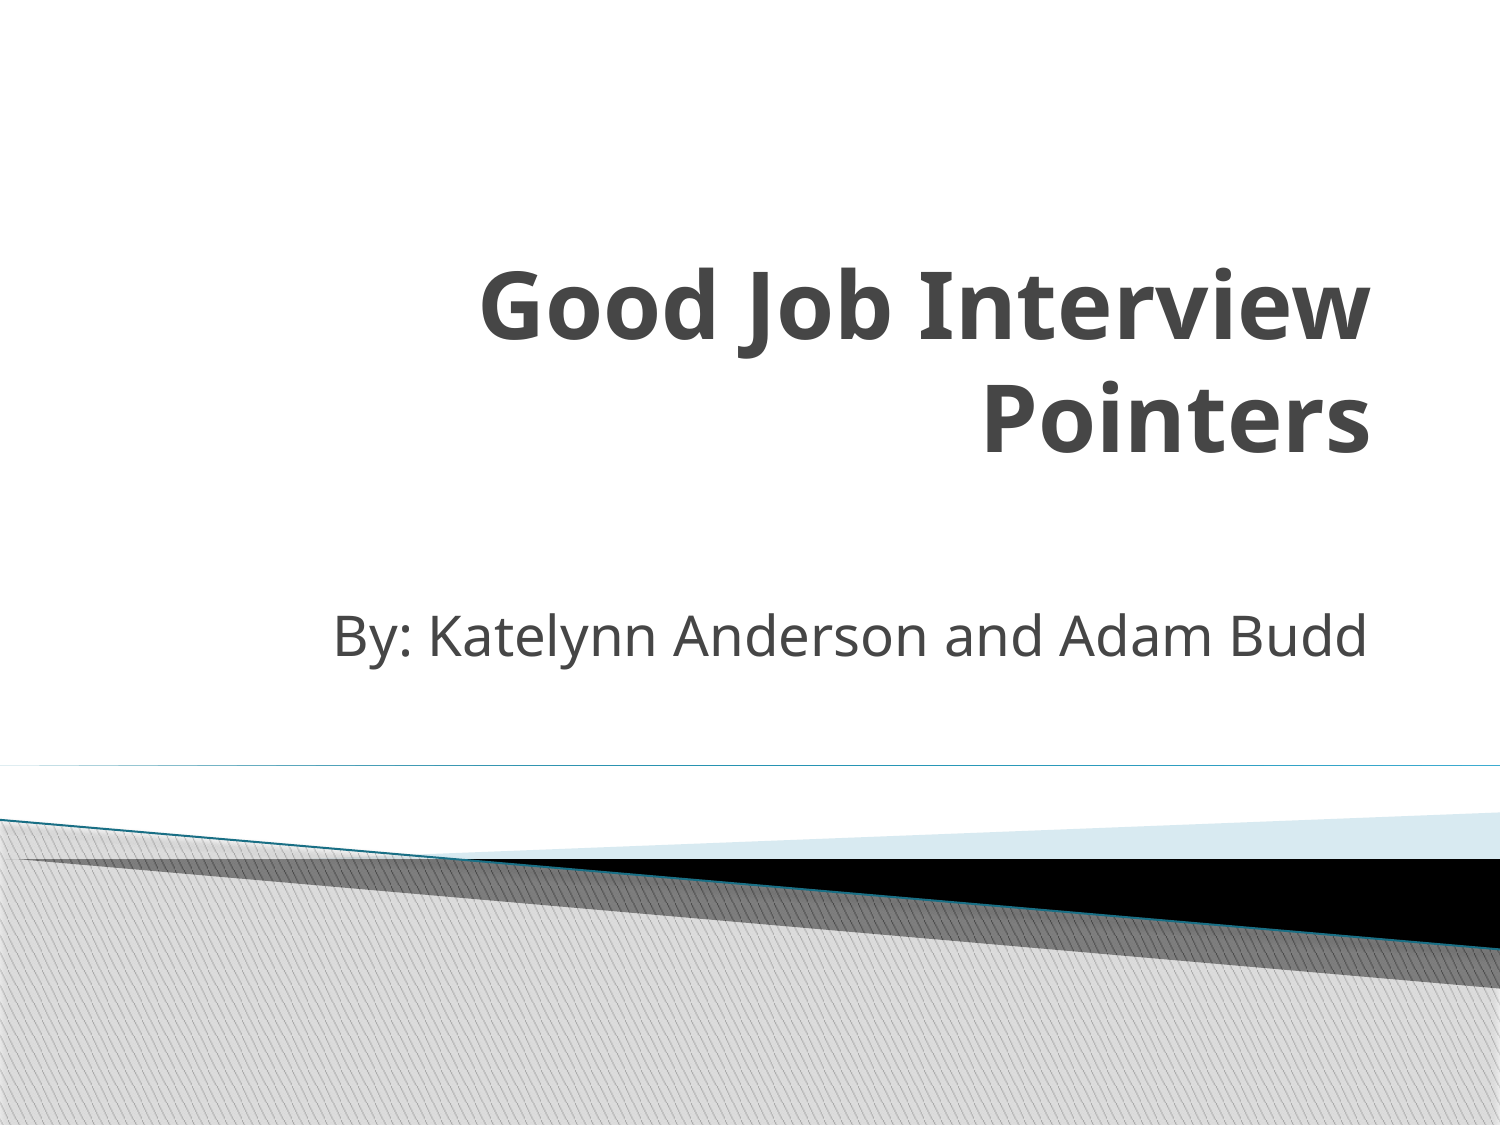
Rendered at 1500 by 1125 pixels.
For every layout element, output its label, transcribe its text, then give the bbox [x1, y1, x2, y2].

picture [5, 859, 1500, 989]
title Good Job Interview Pointers [112, 237, 1388, 479]
subtitle By: Katelynn Anderson and Adam Budd [112, 592, 1388, 790]
